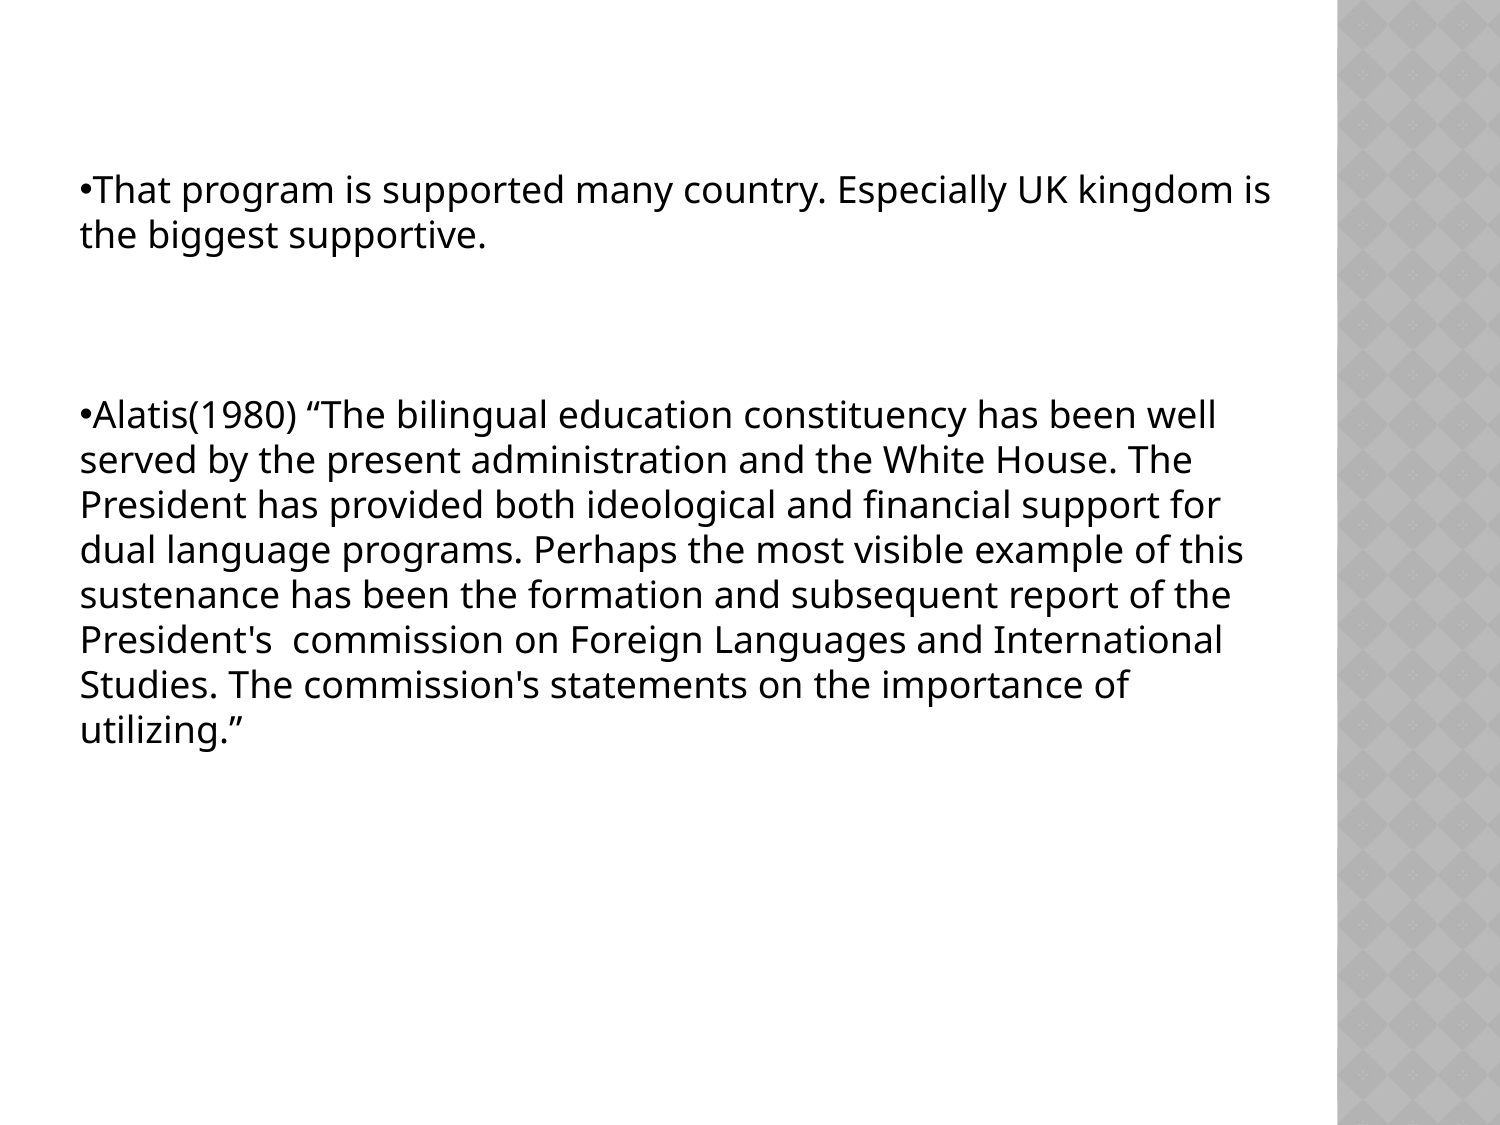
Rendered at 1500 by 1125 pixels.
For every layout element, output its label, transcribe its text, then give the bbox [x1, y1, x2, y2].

text_box That program is supported many country. Especially UK kingdom is the biggest supportive. Alatis(1980) “The bilingual education constituency has been well served by the present administration and the White House. The President has provided both ideological and financial support for dual language programs. Perhaps the most visible example of this sustenance has been the formation and subsequent report of the President's commission on Foreign Languages and International Studies. The commission's statements on the importance of utilizing.” [64, 113, 1294, 804]
text_box [76, 326, 1282, 521]
